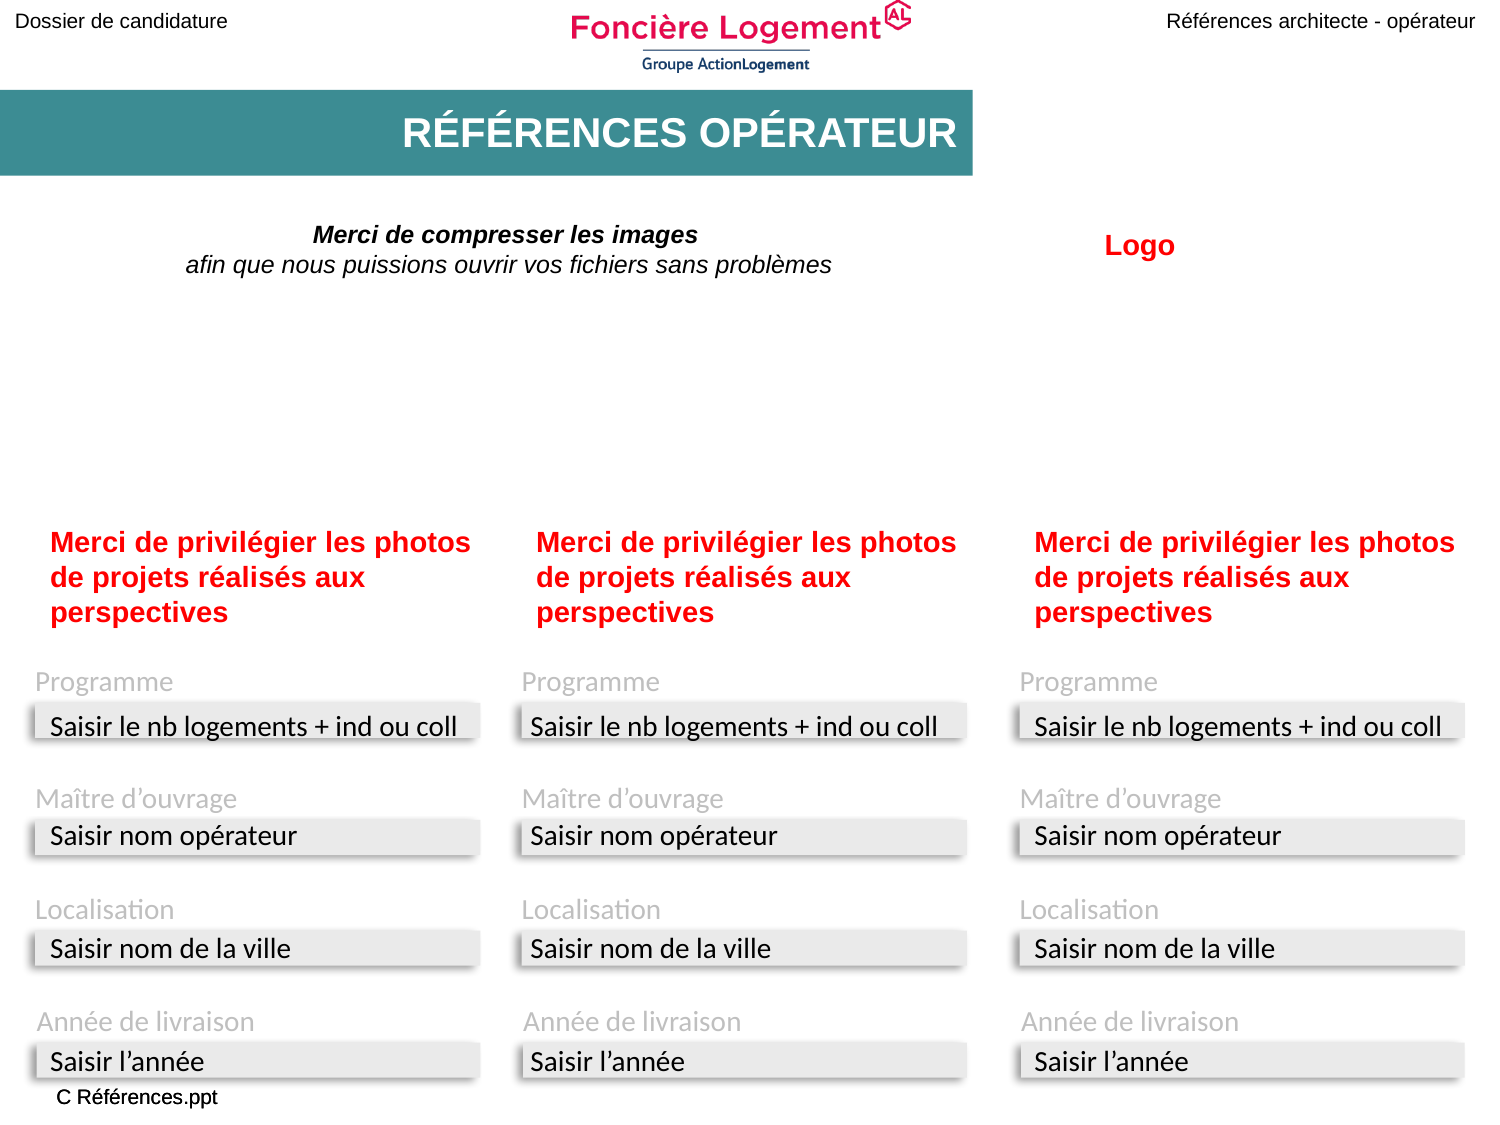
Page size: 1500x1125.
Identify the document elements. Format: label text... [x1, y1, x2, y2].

text_box Saisir l’année [1019, 1034, 1465, 1085]
text_box Saisir nom de la ville [515, 922, 961, 972]
picture [1019, 327, 1466, 633]
picture [572, 0, 911, 73]
text_box Saisir l’année [515, 1034, 961, 1085]
text_box Saisir nom opérateur [35, 808, 481, 859]
picture [527, 327, 973, 633]
text_box Saisir nom de la ville [35, 922, 481, 972]
text_box Saisir le nb logements + ind ou coll [515, 699, 961, 750]
text_box Saisir nom opérateur [515, 808, 961, 859]
picture [34, 327, 481, 633]
text_box Saisir l’année [35, 1034, 481, 1085]
text_box Saisir le nb logements + ind ou coll [1019, 699, 1465, 750]
text_box Saisir nom opérateur [1019, 808, 1465, 859]
text_box Saisir le nb logements + ind ou coll [35, 699, 481, 750]
picture [1007, 93, 1290, 282]
text_box Saisir nom de la ville [1019, 922, 1465, 972]
